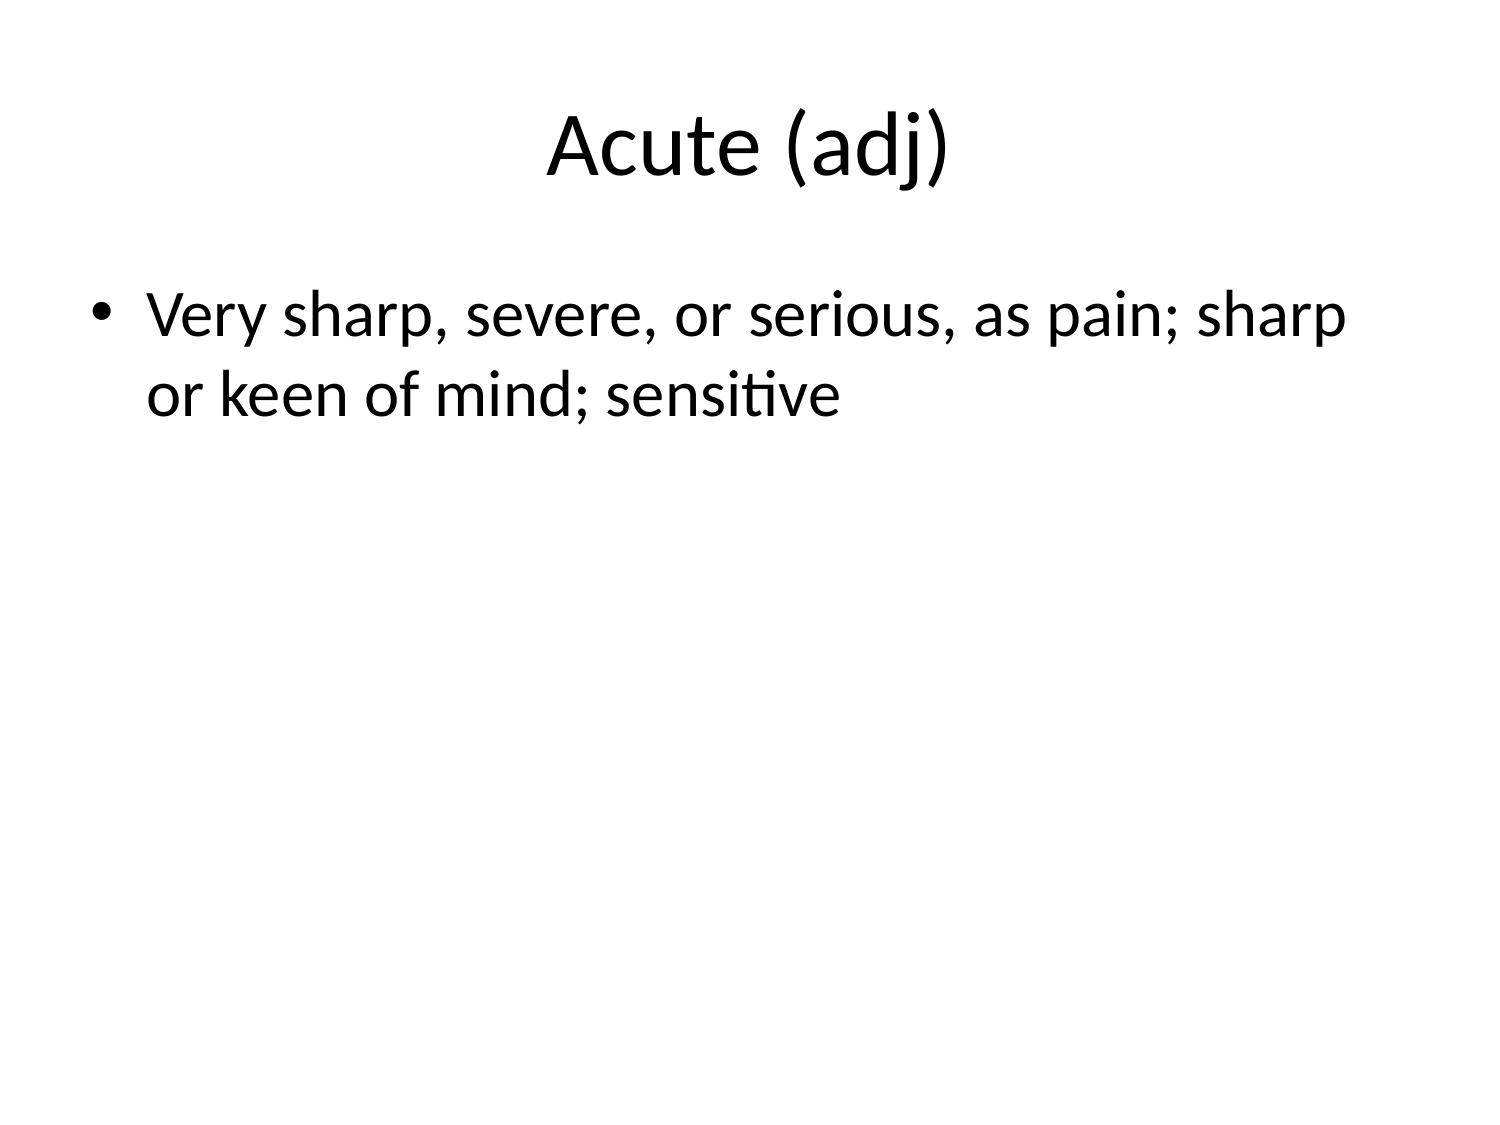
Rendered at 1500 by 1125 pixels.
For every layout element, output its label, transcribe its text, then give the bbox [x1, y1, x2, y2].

list Very sharp, severe, or serious, as pain; sharp or keen of mind; sensitive [75, 262, 1425, 1005]
title Acute (adj) [75, 45, 1425, 233]
